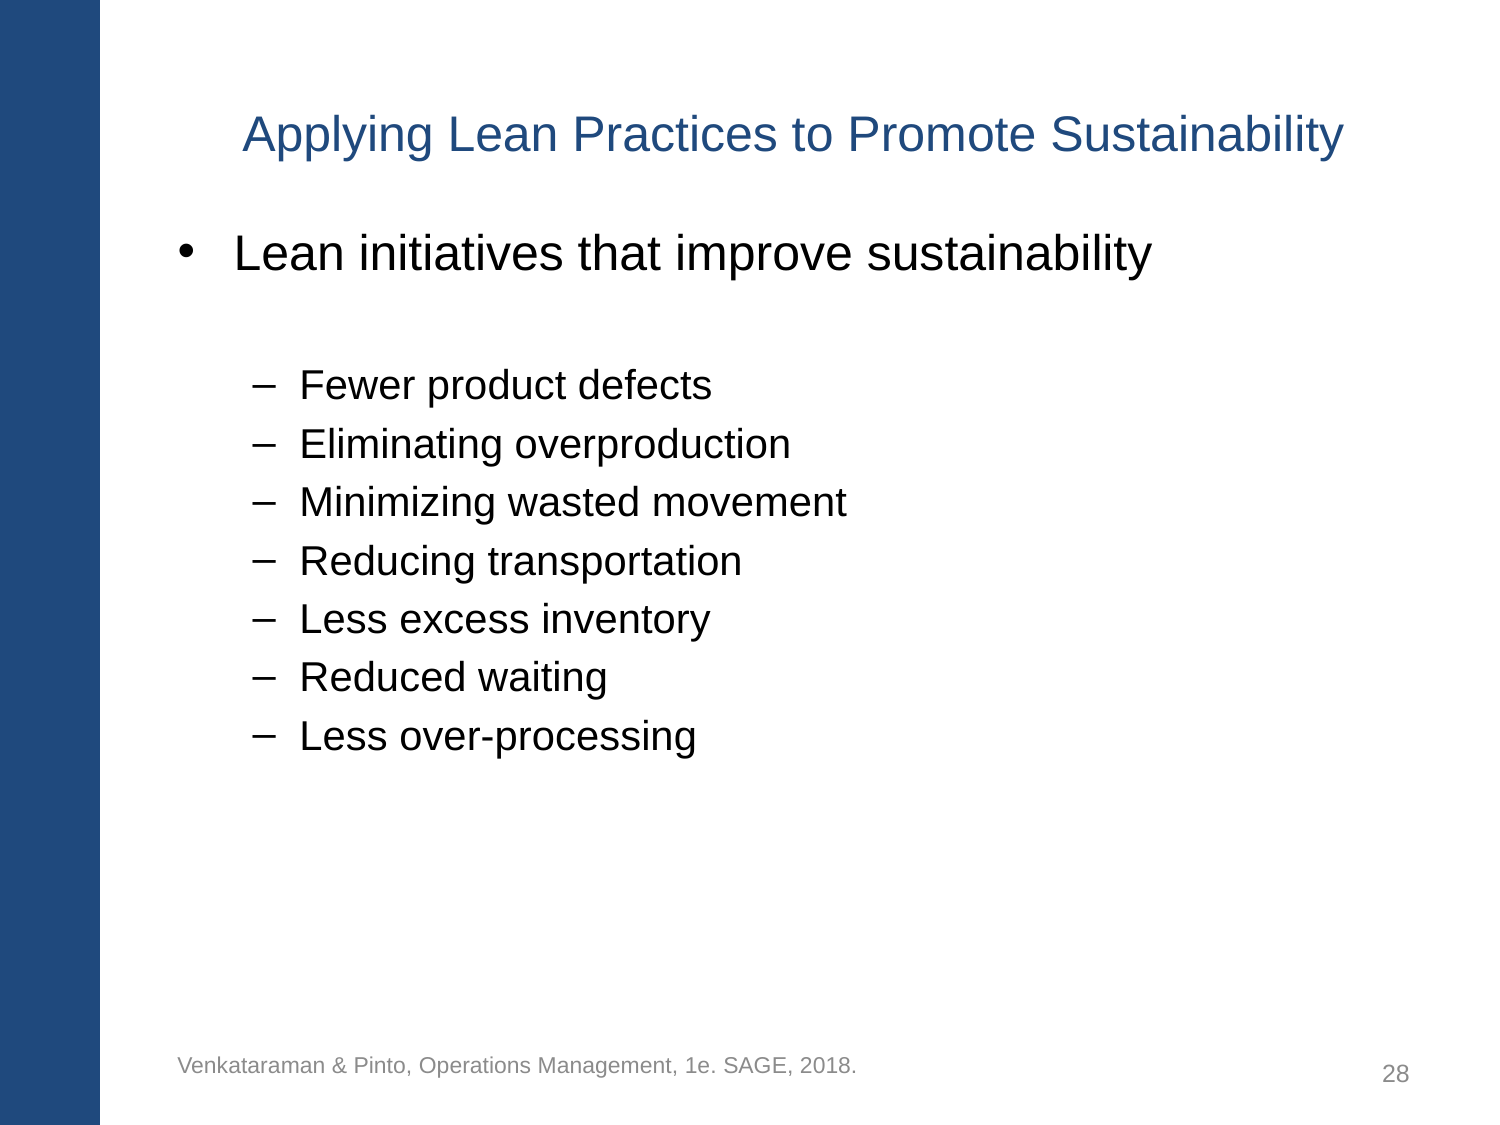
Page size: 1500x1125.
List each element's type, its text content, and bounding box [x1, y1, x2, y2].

title Applying Lean Practices to Promote Sustainability [162, 37, 1425, 212]
footer Venkataraman & Pinto, Operations Management, 1e. SAGE, 2018. [162, 1042, 1313, 1103]
slide_number 28 [1350, 1042, 1425, 1103]
list Lean initiatives that improve sustainability Fewer product defects Eliminating overproduction Minimizing wasted movement Reducing transportation Less excess inventory Reduced waiting Less over-processing [162, 212, 1425, 1025]
